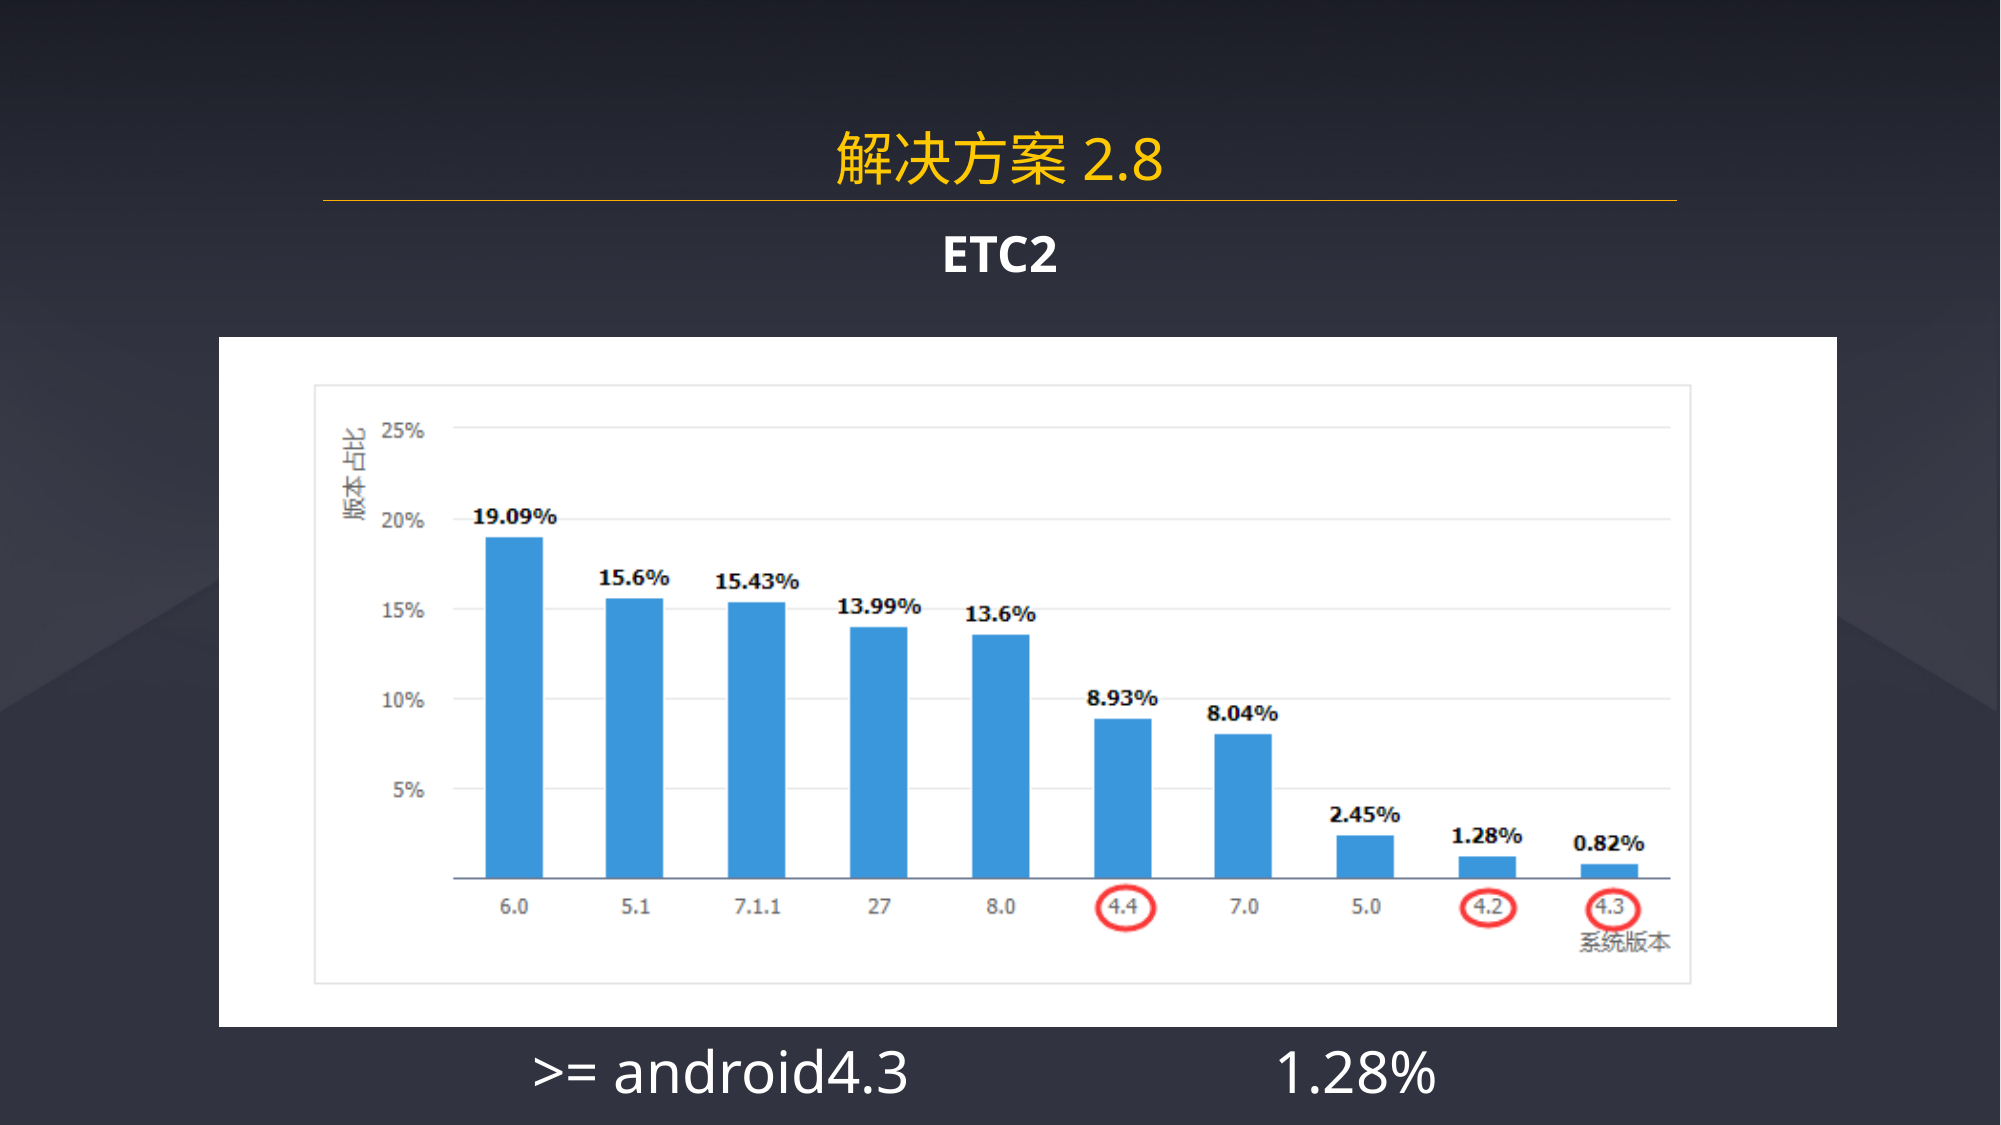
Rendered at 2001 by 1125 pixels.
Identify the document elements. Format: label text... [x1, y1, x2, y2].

text_box ETC2 [796, 215, 1203, 290]
text_box 解决方案2.8 [363, 114, 1637, 200]
picture [0, 0, 2001, 1125]
text_box >= android4.3 1.28% [524, 1028, 1677, 1113]
